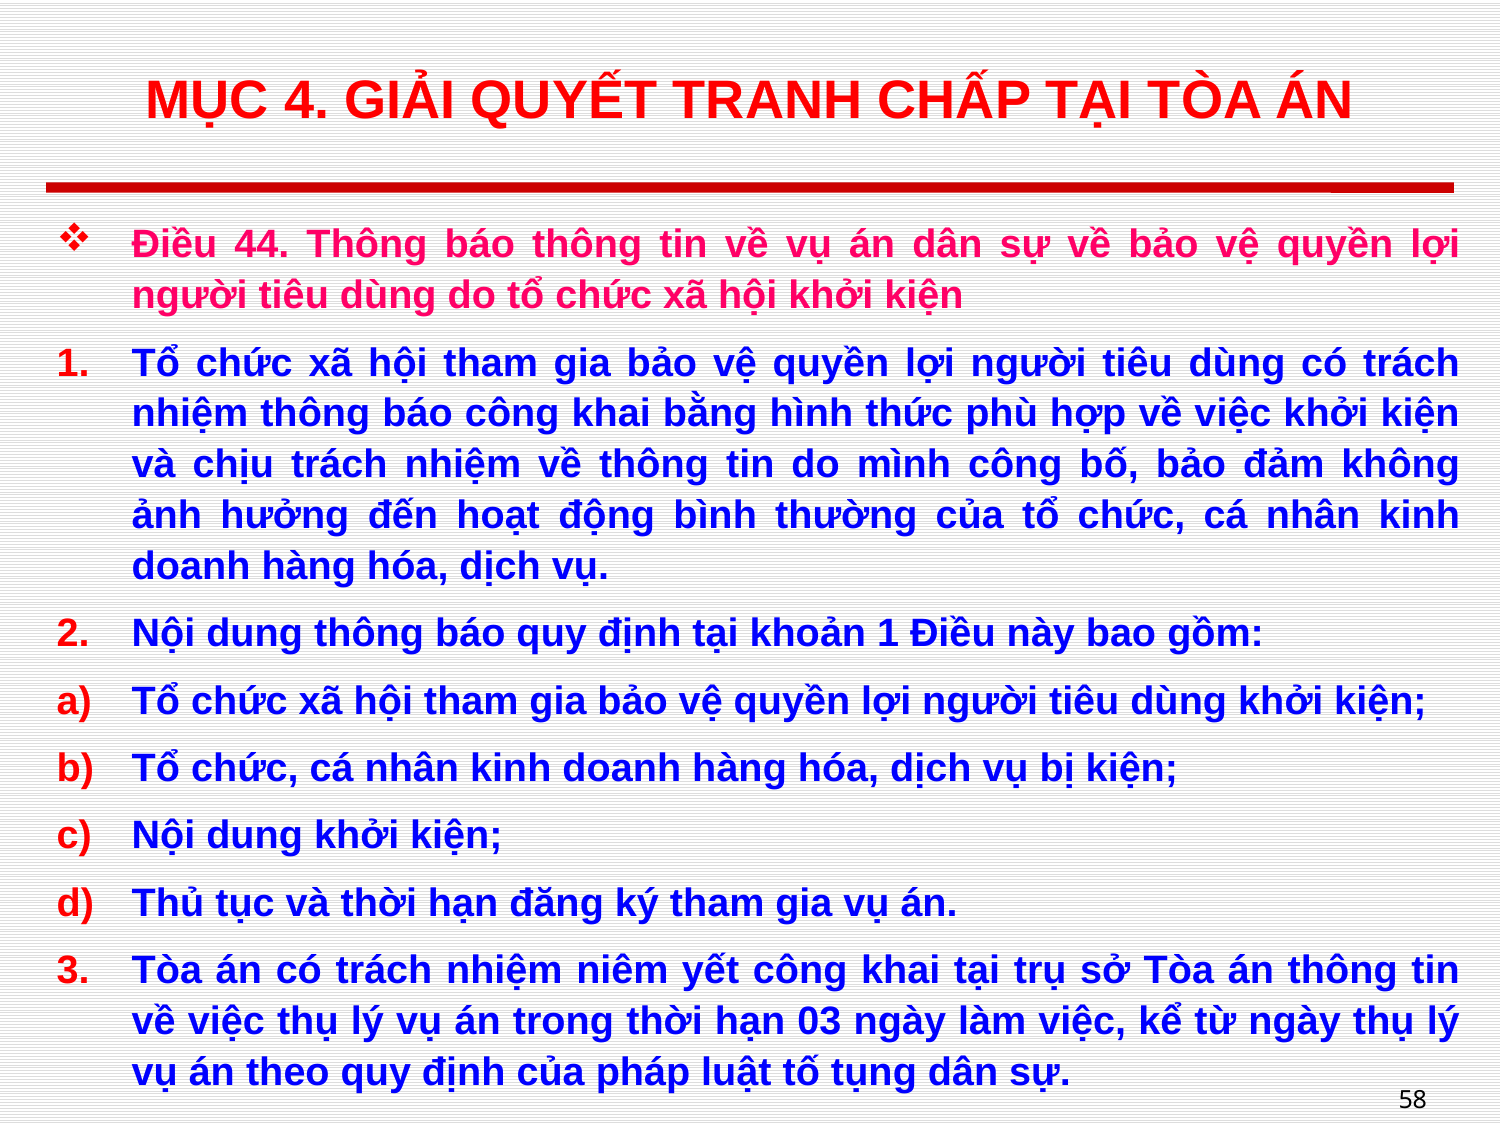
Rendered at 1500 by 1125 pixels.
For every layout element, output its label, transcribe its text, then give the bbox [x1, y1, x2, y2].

title MỤC 4. GIẢI QUYẾT TRANH CHẤP TẠI TÒA ÁN [38, 24, 1463, 163]
text_box Điều 44. Thông báo thông tin về vụ án dân sự về bảo vệ quyền lợi người tiêu dùng do tổ chức xã hội khởi kiện Tổ chức xã hội tham gia bảo vệ quyền lợi người tiêu dùng có trách nhiệm thông báo công khai bằng hình thức phù hợp về việc khởi kiện và chịu trách nhiệm về thông tin do mình công bố, bảo đảm không ảnh hưởng đến hoạt động bình thường của tổ chức, cá nhân kinh doanh hàng hóa, dịch vụ. Nội dung thông báo quy định tại khoản 1 Điều này bao gồm: Tổ chức xã hội tham gia bảo vệ quyền lợi người tiêu dùng khởi kiện; Tổ chức, cá nhân kinh doanh hàng hóa, dịch vụ bị kiện; Nội dung khởi kiện; Thủ tục và thời hạn đăng ký tham gia vụ án. Tòa án có trách nhiệm niêm yết công khai tại trụ sở Tòa án thông tin về việc thụ lý vụ án trong thời hạn 03 ngày làm việc, kể từ ngày thụ lý vụ án theo quy định của pháp luật tố tụng dân sự. [23, 199, 1477, 1088]
